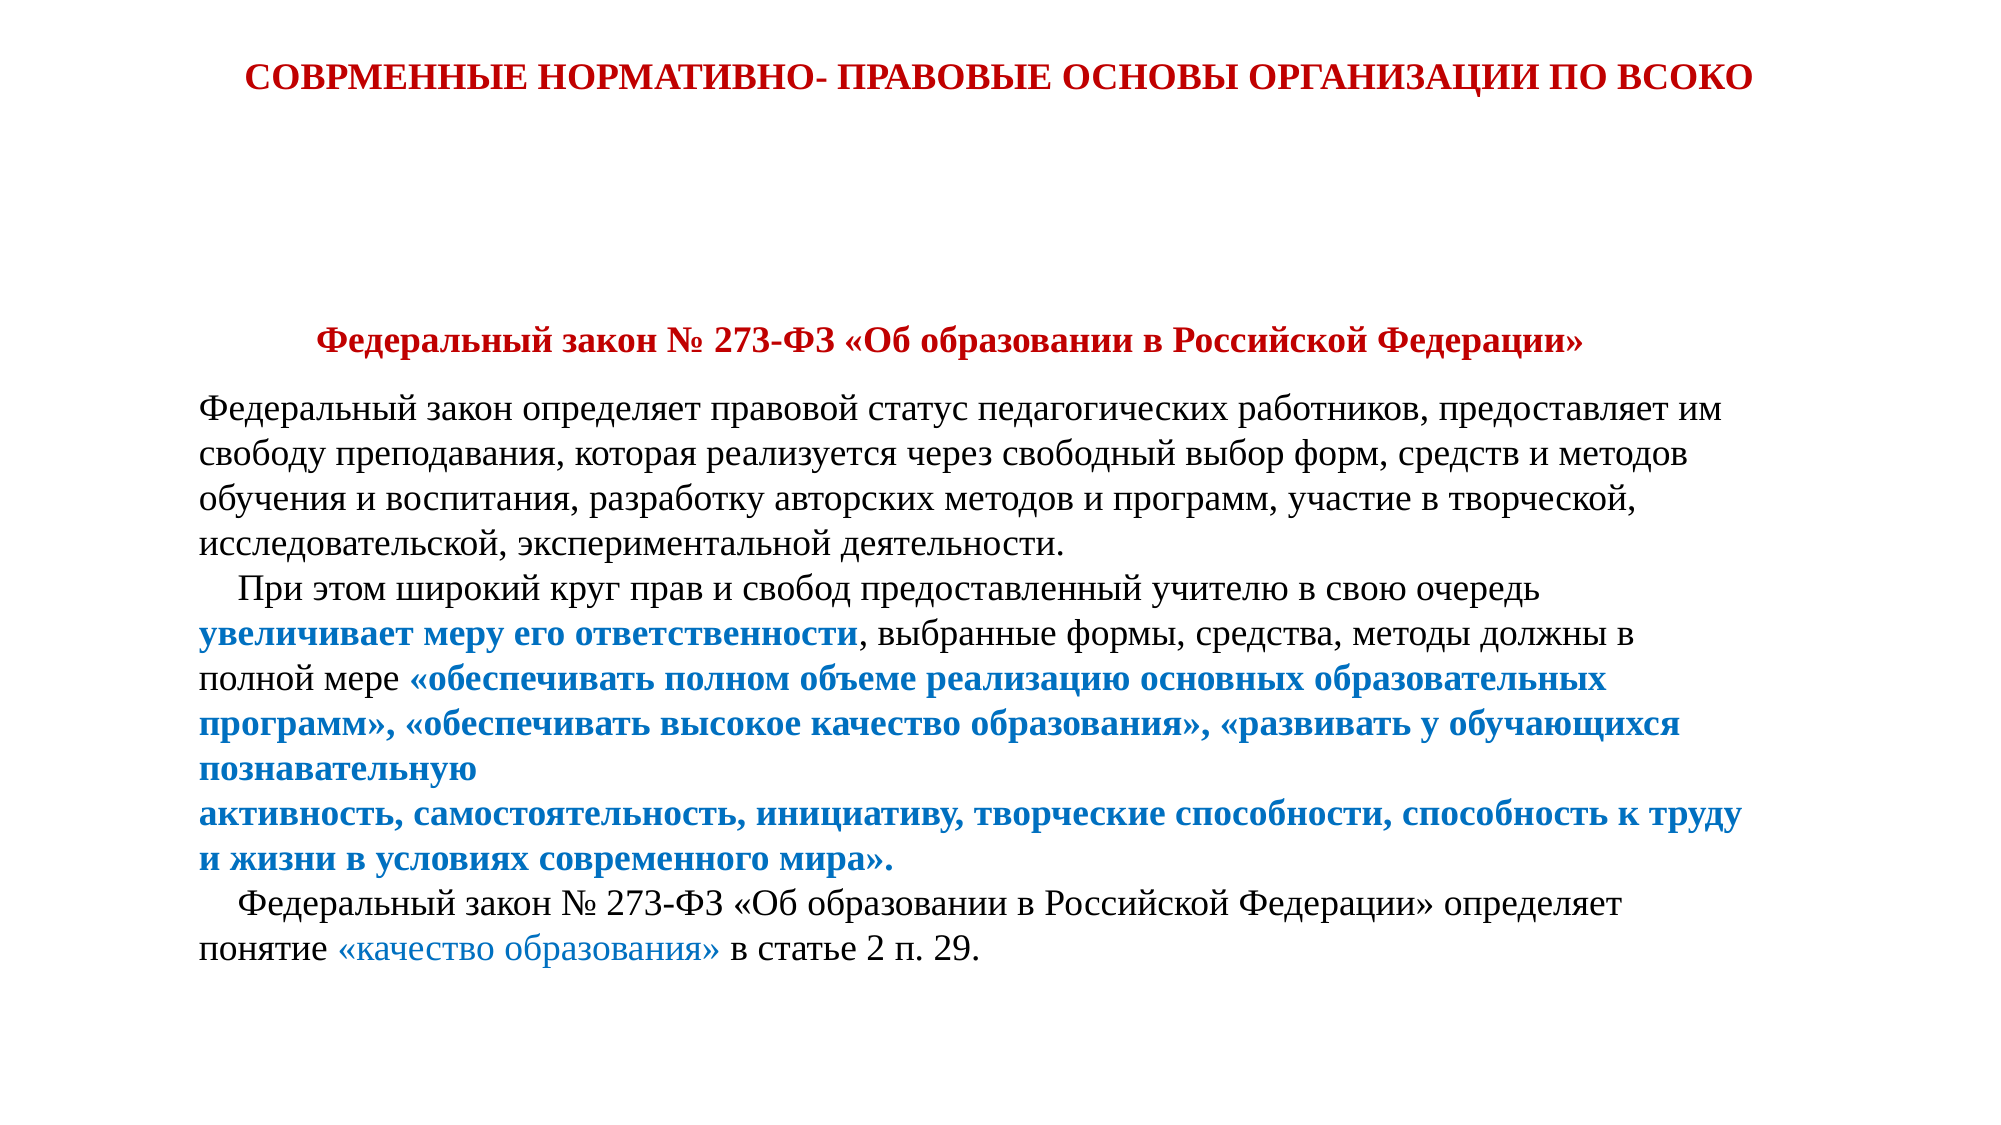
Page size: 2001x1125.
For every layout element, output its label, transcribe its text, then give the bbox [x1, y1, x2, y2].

text_box Федеральный закон № 273-ФЗ «Об образовании в Российской Федерации» [301, 308, 2000, 413]
text_box Федеральный закон определяет правовой статус педагогических работников, предоставляет им свободу преподавания, которая реализуется через свободный выбор форм, средств и методов обучения и воспитания, разработку авторских методов и программ, участие в творческой, исследовательской, экспериментальной деятельности.  При этом широкий круг прав и свобод предоставленный учителю в свою очередь увеличивает меру его ответственности, выбранные формы, средства, методы должны в полной мере «обеспечивать полном объеме реализацию основных образовательных программ», «обеспечивать высокое качество образования», «развивать у обучающихся познавательную активность, самостоятельность, инициативу, творческие способности, способность к труду и жизни в условиях современного мира».  Федеральный закон № 273-ФЗ «Об образовании в Российской Федерации» определяет понятие «качество образования» в статье 2 п. 29. [183, 375, 1760, 1021]
text_box СОВРМЕННЫЕ НОРМАТИВНО- ПРАВОВЫЕ ОСНОВЫ ОРГАНИЗАЦИИ ПО ВСОКО [137, 57, 1863, 98]
